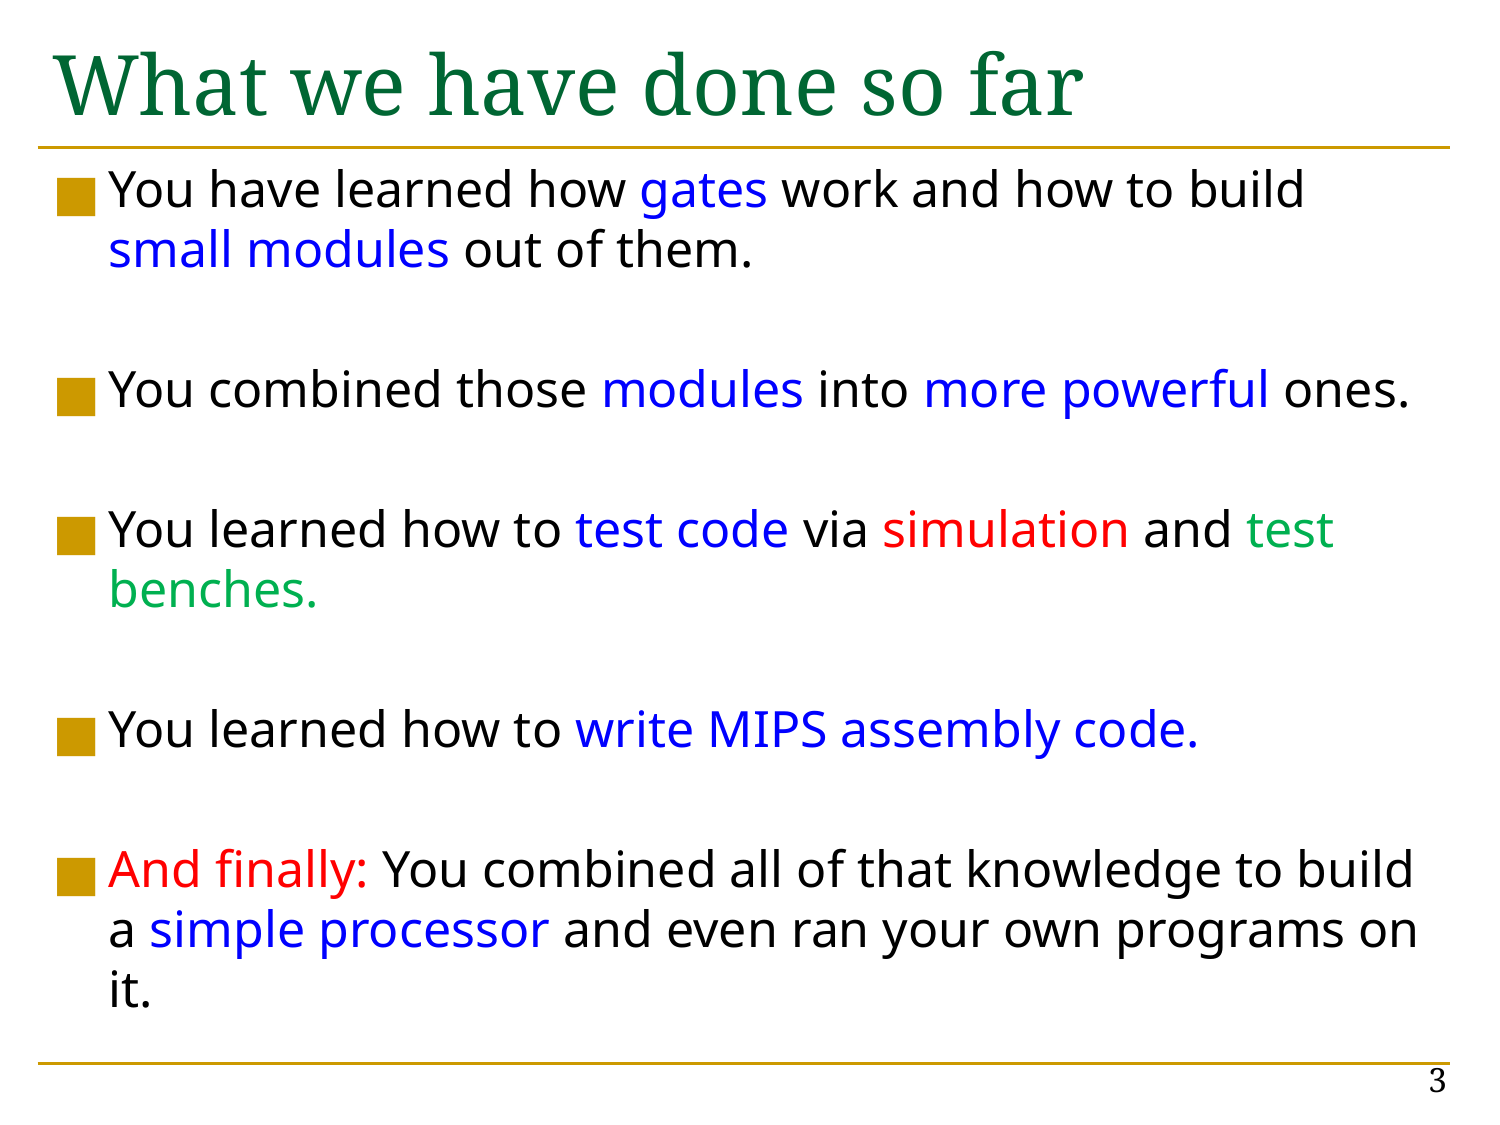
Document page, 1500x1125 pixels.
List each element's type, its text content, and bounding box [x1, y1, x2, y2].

title What we have done so far [37, 24, 1450, 149]
slide_number 3 [1111, 1036, 1462, 1112]
list You have learned how gates work and how to build small modules out of them. You combined those modules into more powerful ones. You learned how to test code via simulation and test benches. You learned how to write MIPS assembly code. And finally: You combined all of that knowledge to build a simple processor and even ran your own programs on it. [37, 149, 1450, 1063]
